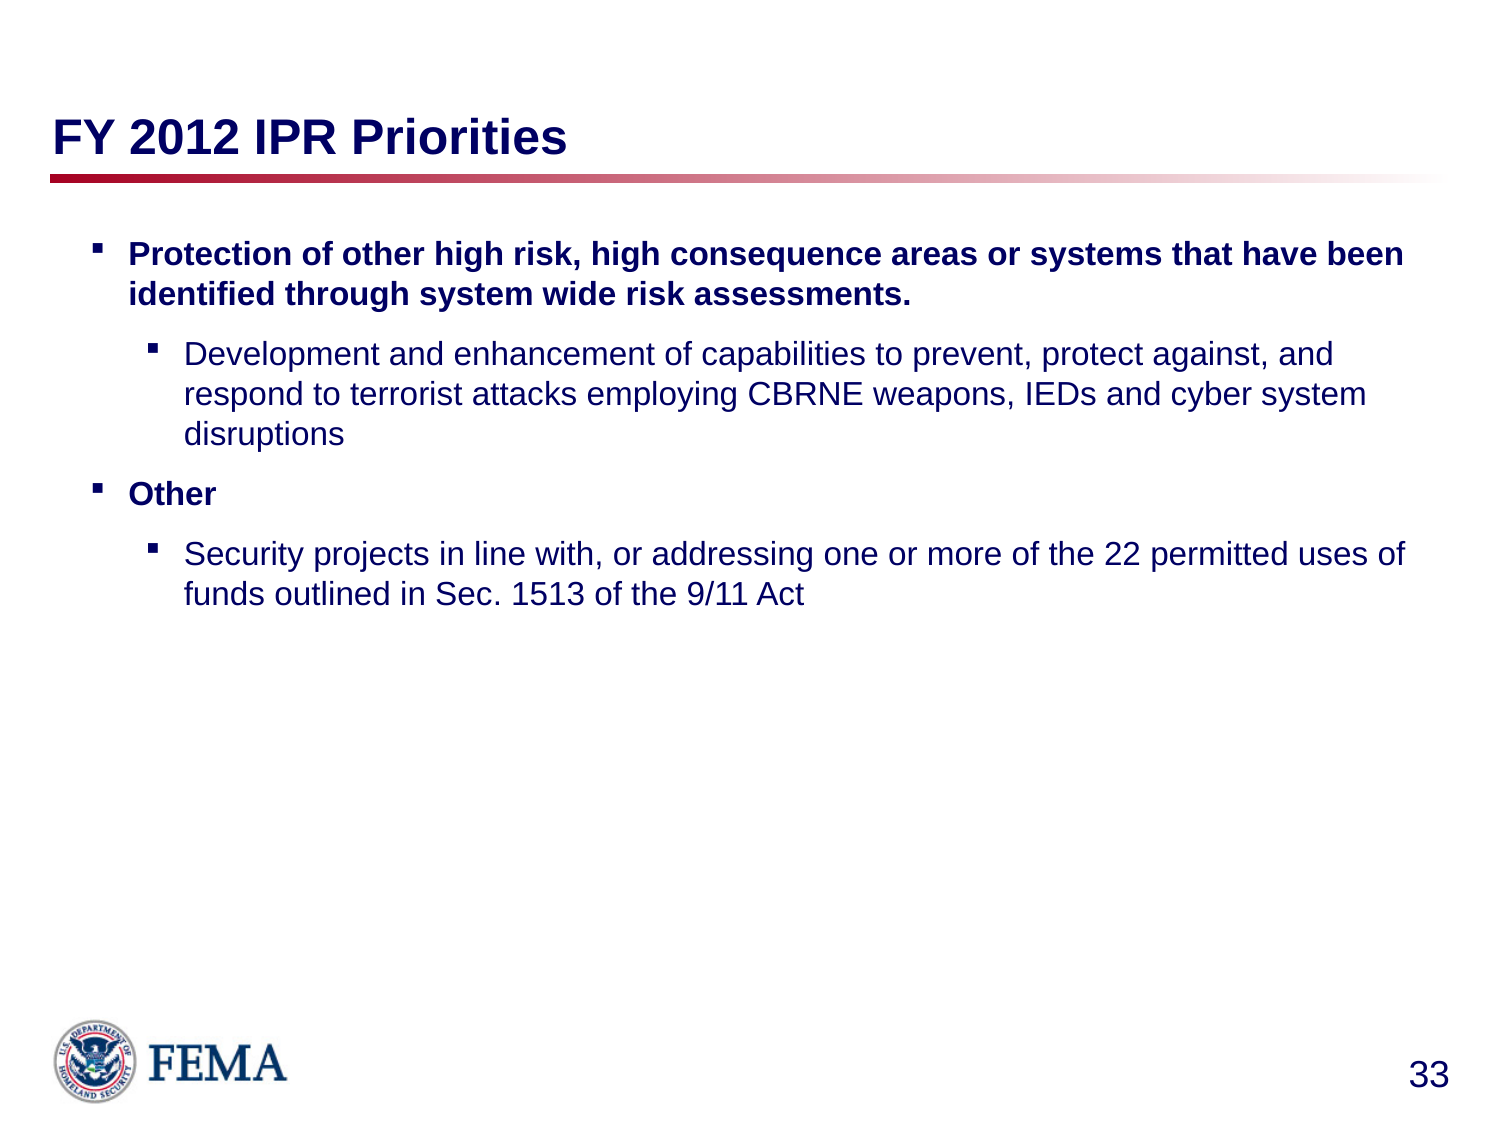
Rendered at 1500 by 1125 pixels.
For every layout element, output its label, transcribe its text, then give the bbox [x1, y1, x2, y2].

slide_number 33 [1099, 1024, 1451, 1103]
list Protection of other high risk, high consequence areas or systems that have been identified through system wide risk assessments. Development and enhancement of capabilities to prevent, protect against, and respond to terrorist attacks employing CBRNE weapons, IEDs and cyber system disruptions Other Security projects in line with, or addressing one or more of the 22 permitted uses of funds outlined in Sec. 1513 of the 9/11 Act [74, 224, 1426, 968]
picture [51, 1017, 290, 1106]
title FY 2012 IPR Priorities [36, 0, 1435, 173]
